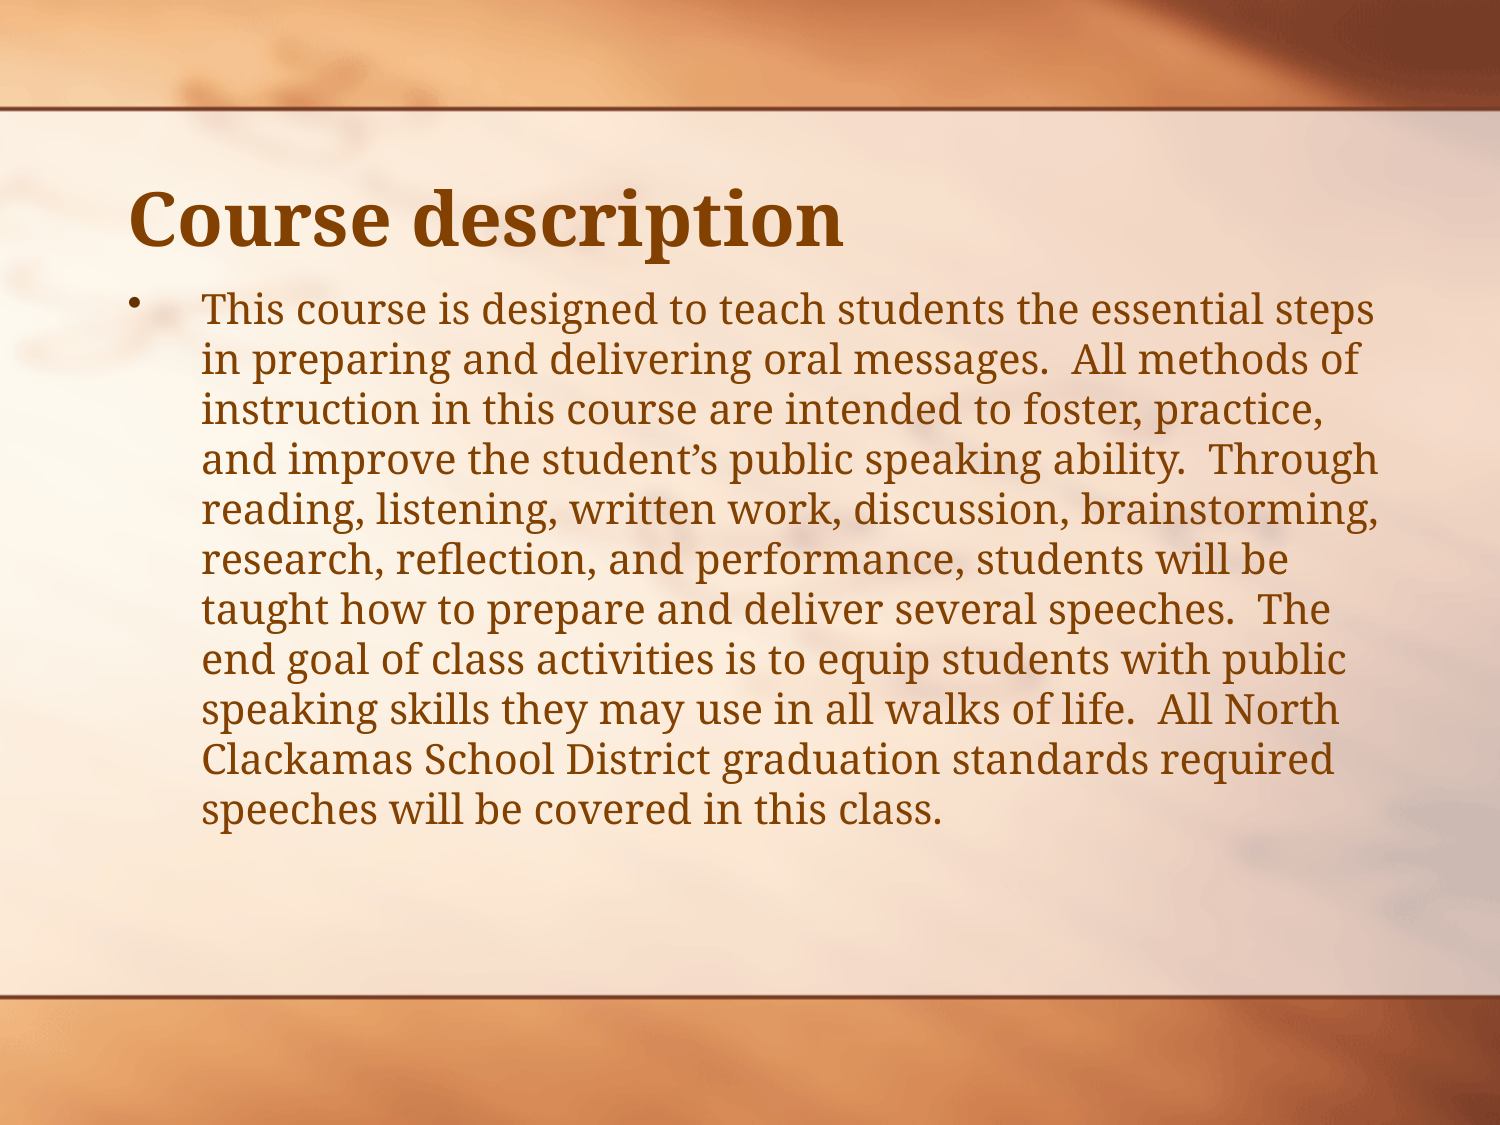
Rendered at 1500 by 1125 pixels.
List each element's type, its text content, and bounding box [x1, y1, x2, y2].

list This course is designed to teach students the essential steps in preparing and delivering oral messages. All methods of instruction in this course are intended to foster, practice, and improve the student’s public speaking ability. Through reading, listening, written work, discussion, brainstorming, research, reflection, and performance, students will be taught how to prepare and deliver several speeches. The end goal of class activities is to equip students with public speaking skills they may use in all walks of life. All North Clackamas School District graduation standards required speeches will be covered in this class. [112, 274, 1413, 951]
picture [0, 0, 1500, 1125]
title Course description [112, 124, 1413, 270]
